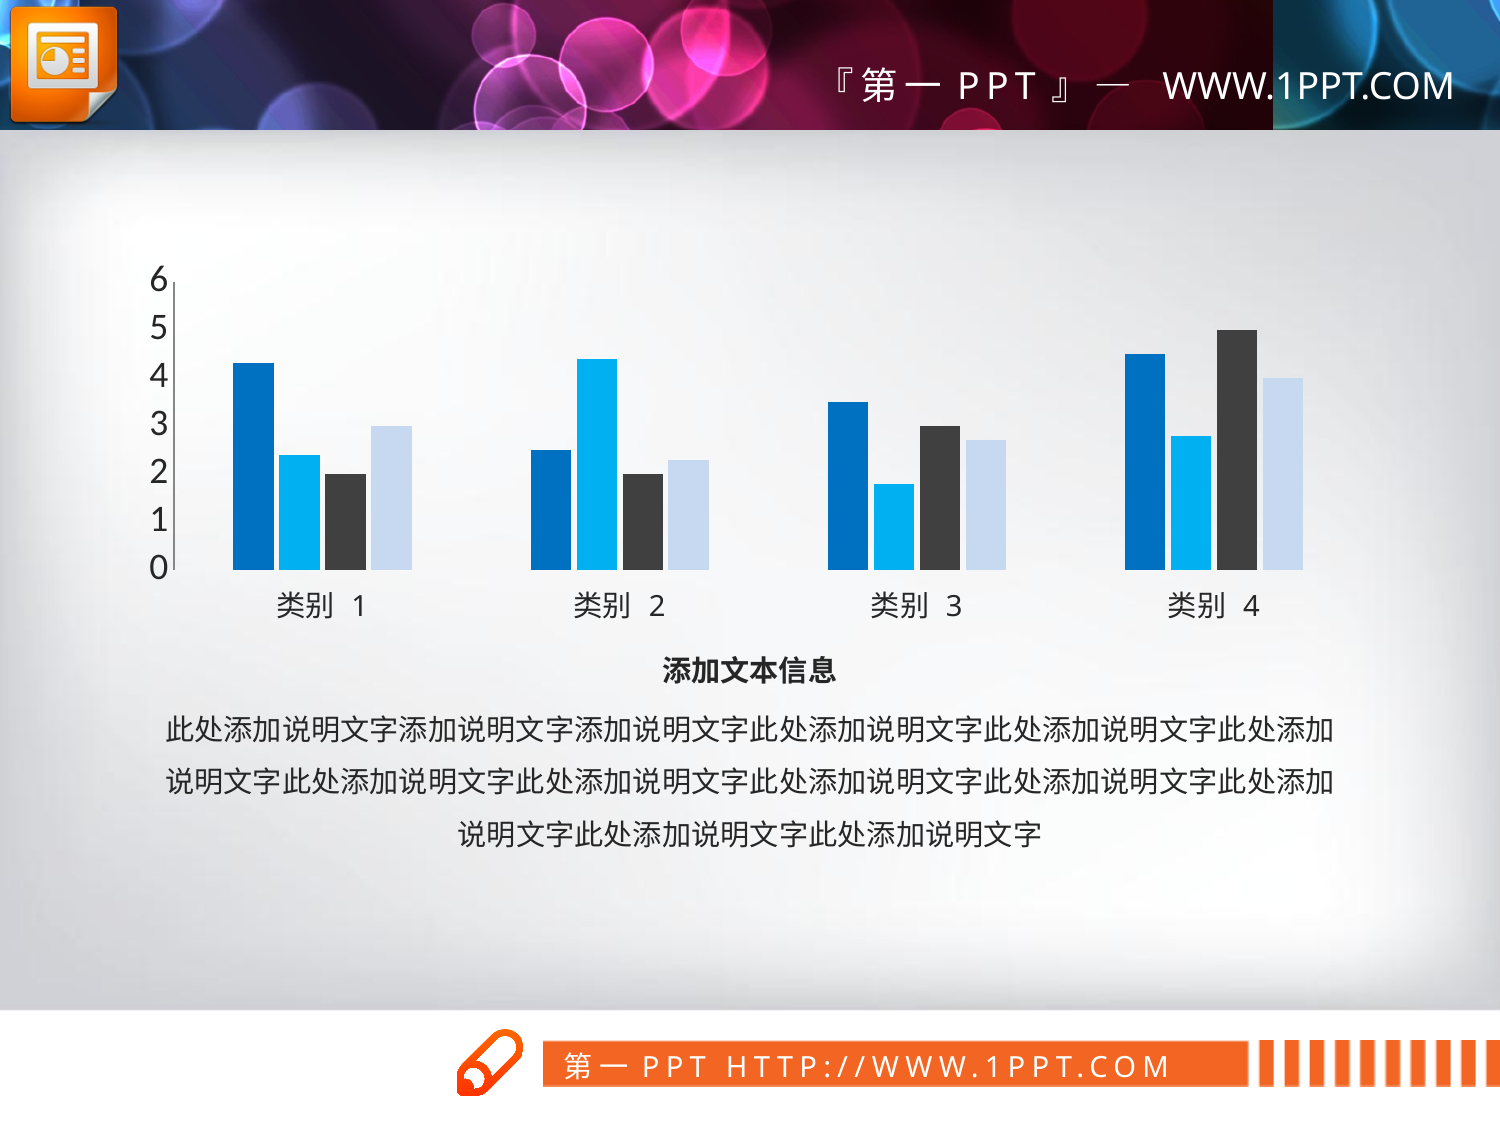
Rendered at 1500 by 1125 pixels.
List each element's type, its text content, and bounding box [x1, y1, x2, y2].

chart [123, 255, 1389, 634]
picture [543, 1040, 1500, 1087]
text_box 添加文本信息 此处添加说明文字添加说明文字添加说明文字此处添加说明文字此处添加说明文字此处添加说明文字此处添加说明文字此处添加说明文字此处添加说明文字此处添加说明文字此处添加说明文字此处添加说明文字此处添加说明文字 [147, 645, 1353, 846]
picture [0, 0, 1500, 1012]
